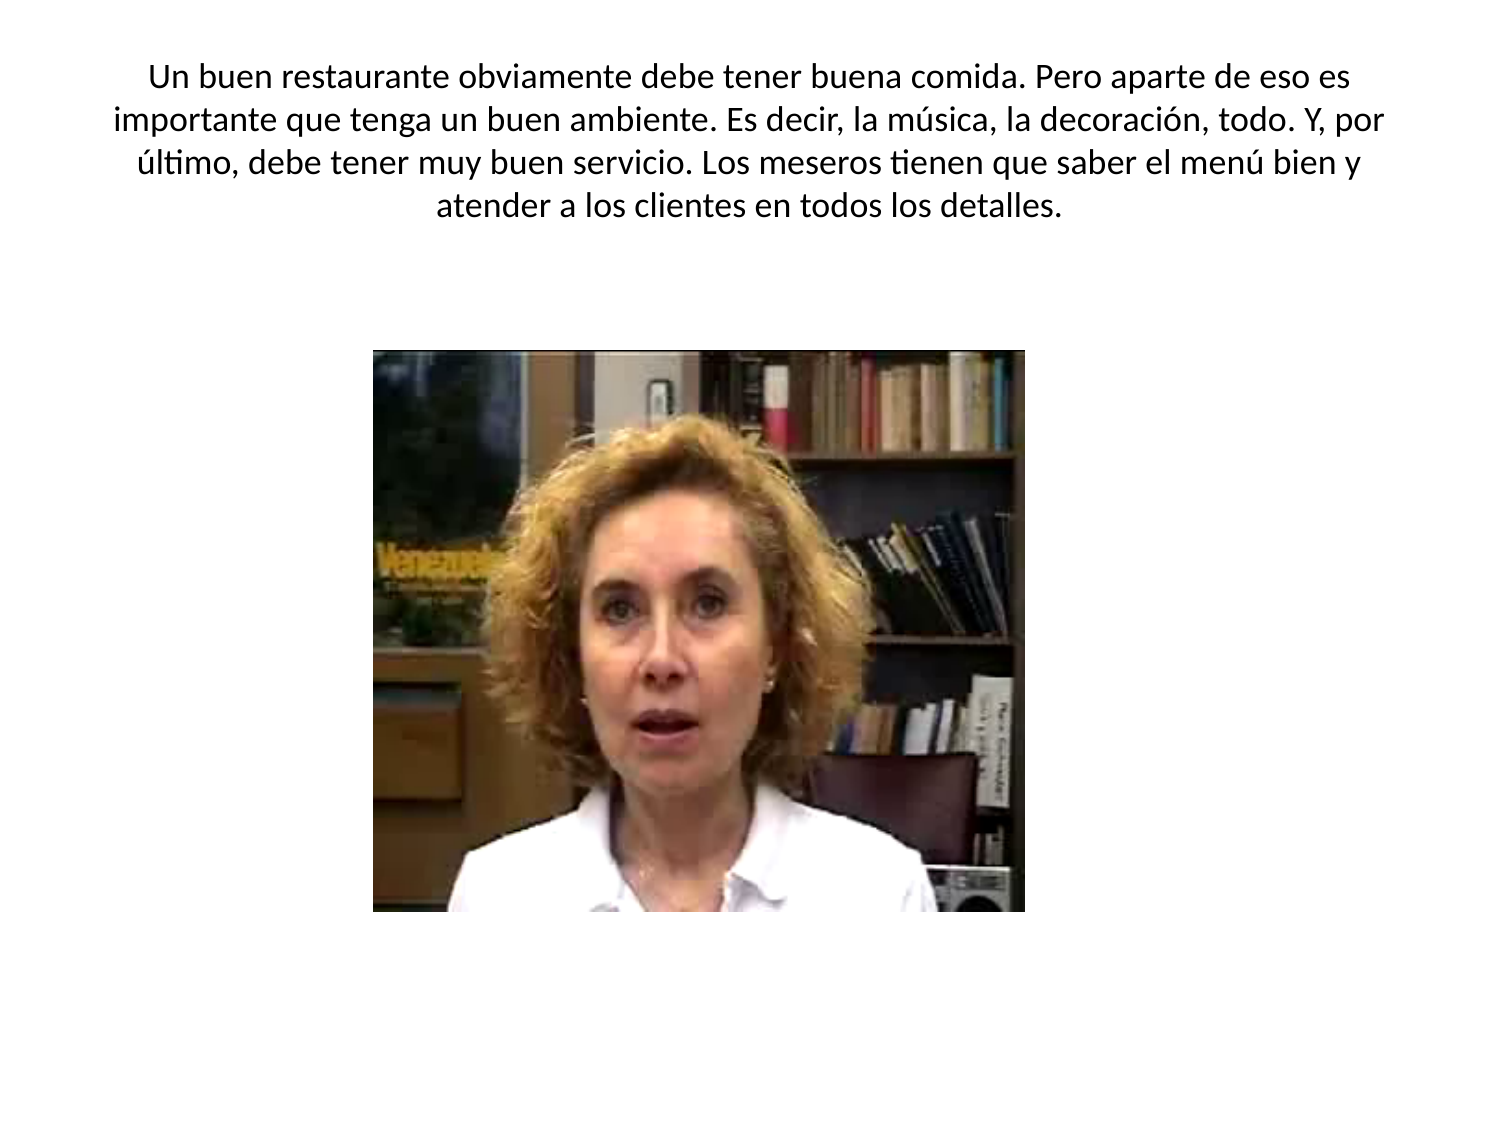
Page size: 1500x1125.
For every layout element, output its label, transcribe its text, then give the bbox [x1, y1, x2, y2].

title Un buen restaurante obviamente debe tener buena comida. Pero aparte de eso es importante que tenga un buen ambiente. Es decir, la música, la decoración, todo. Y, por último, debe tener muy buen servicio. Los meseros tienen que saber el menú bien y atender a los clientes en todos los detalles. [75, 45, 1425, 233]
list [372, 349, 1026, 913]
